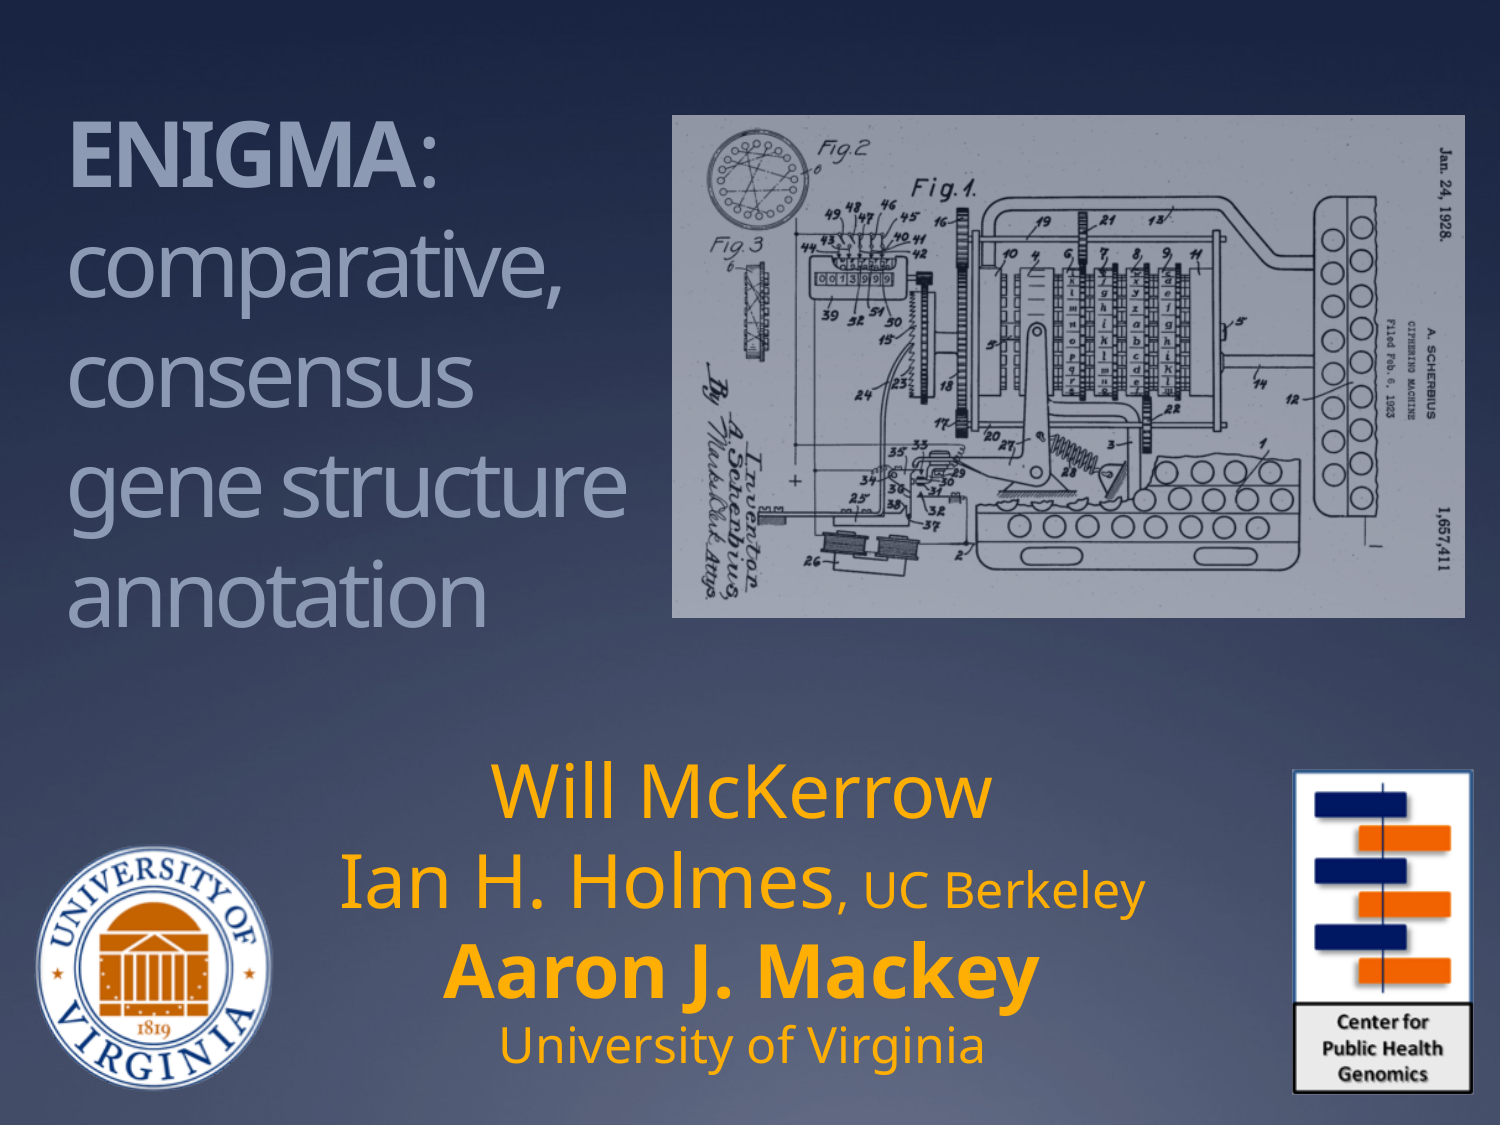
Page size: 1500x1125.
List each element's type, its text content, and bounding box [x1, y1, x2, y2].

picture [25, 835, 283, 1101]
title ENIGMA: comparative, consensus gene structure annotation [50, 88, 867, 537]
picture [671, 114, 1466, 619]
subtitle Will McKerrow Ian H. Holmes, UC Berkeley Aaron J. Mackey University of Virginia [154, 797, 1281, 1082]
picture [1290, 767, 1476, 1097]
